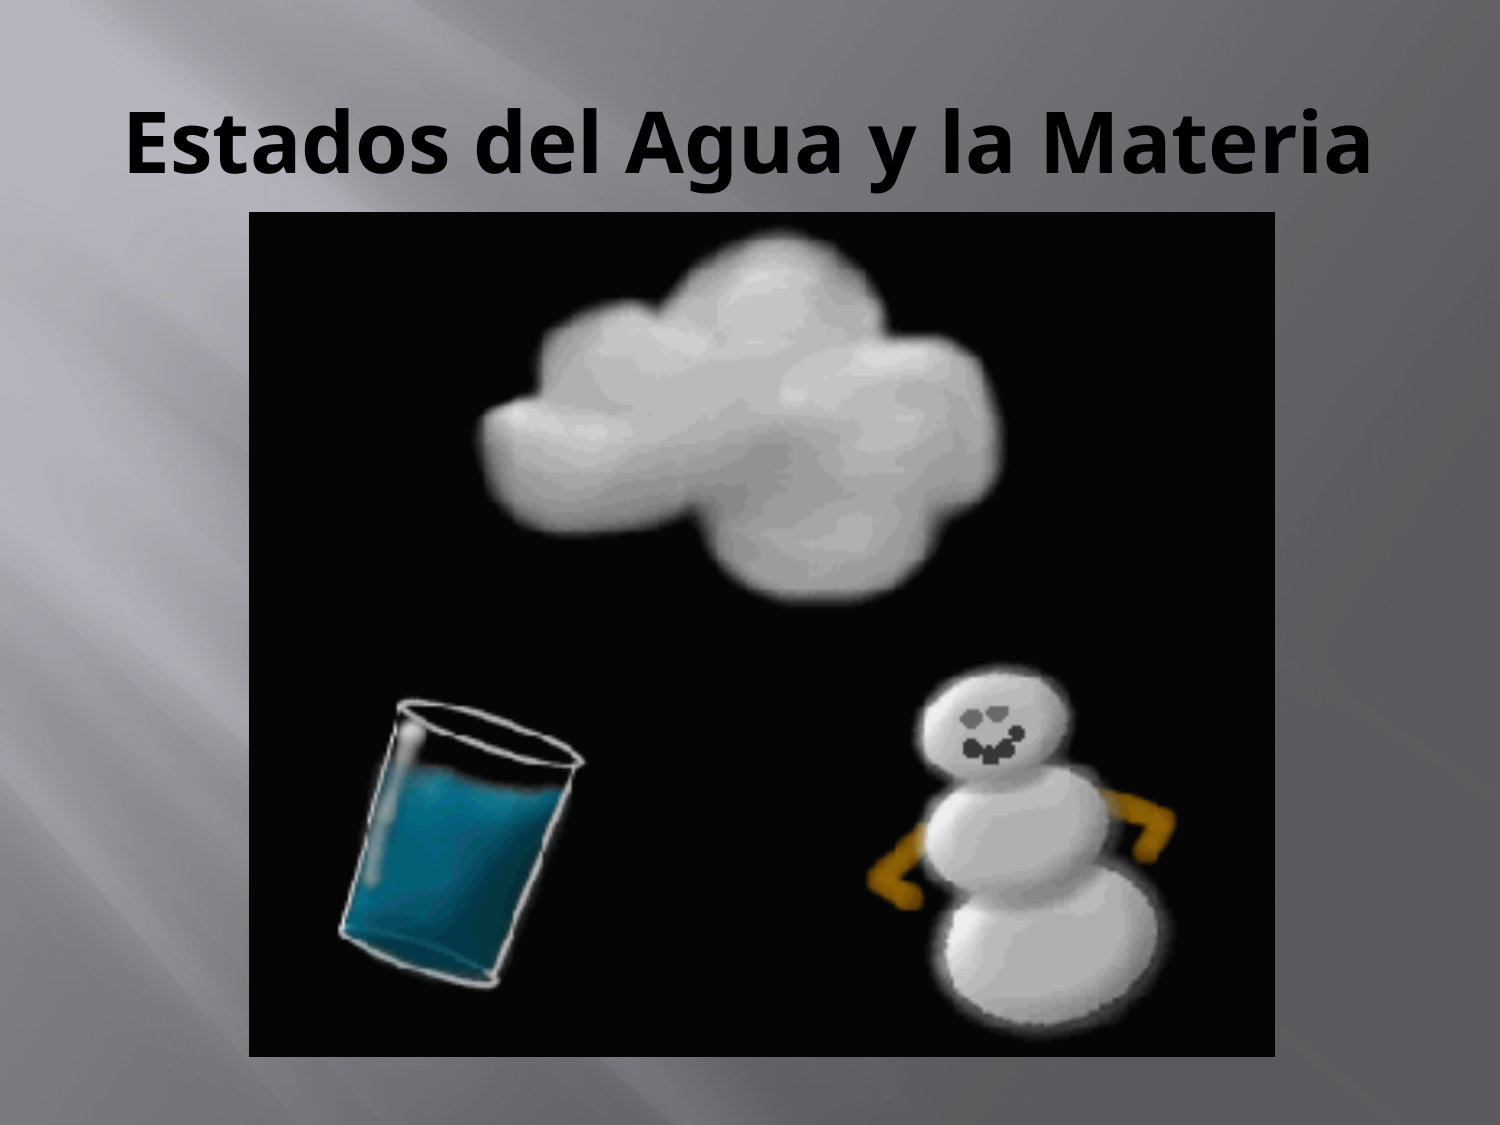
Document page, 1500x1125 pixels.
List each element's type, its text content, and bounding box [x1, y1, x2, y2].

title Estados del Agua y la Materia [75, 45, 1425, 233]
picture [249, 212, 1276, 1057]
